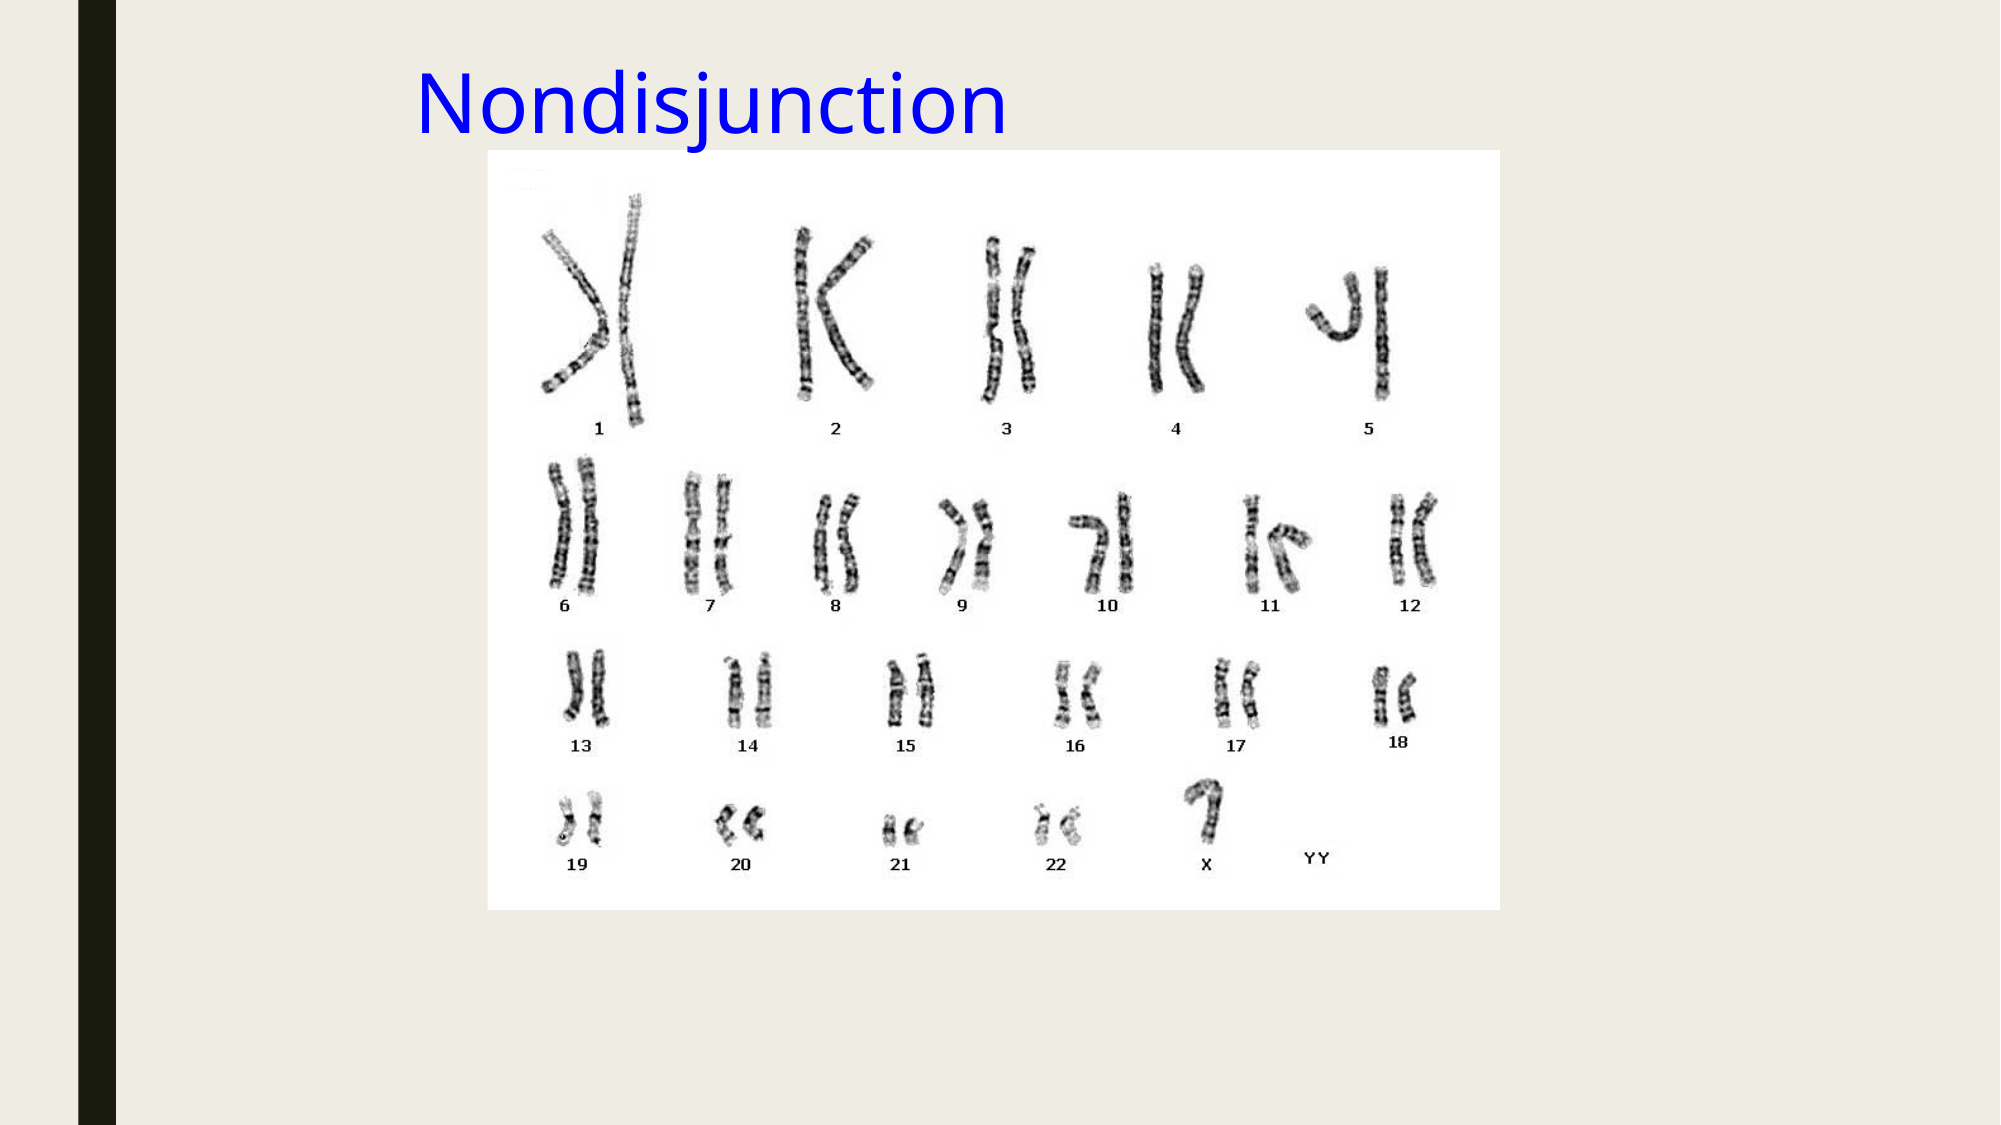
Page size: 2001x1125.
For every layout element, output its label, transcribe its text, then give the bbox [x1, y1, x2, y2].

title Nondisjunction [399, 62, 1638, 266]
picture [487, 149, 1500, 910]
